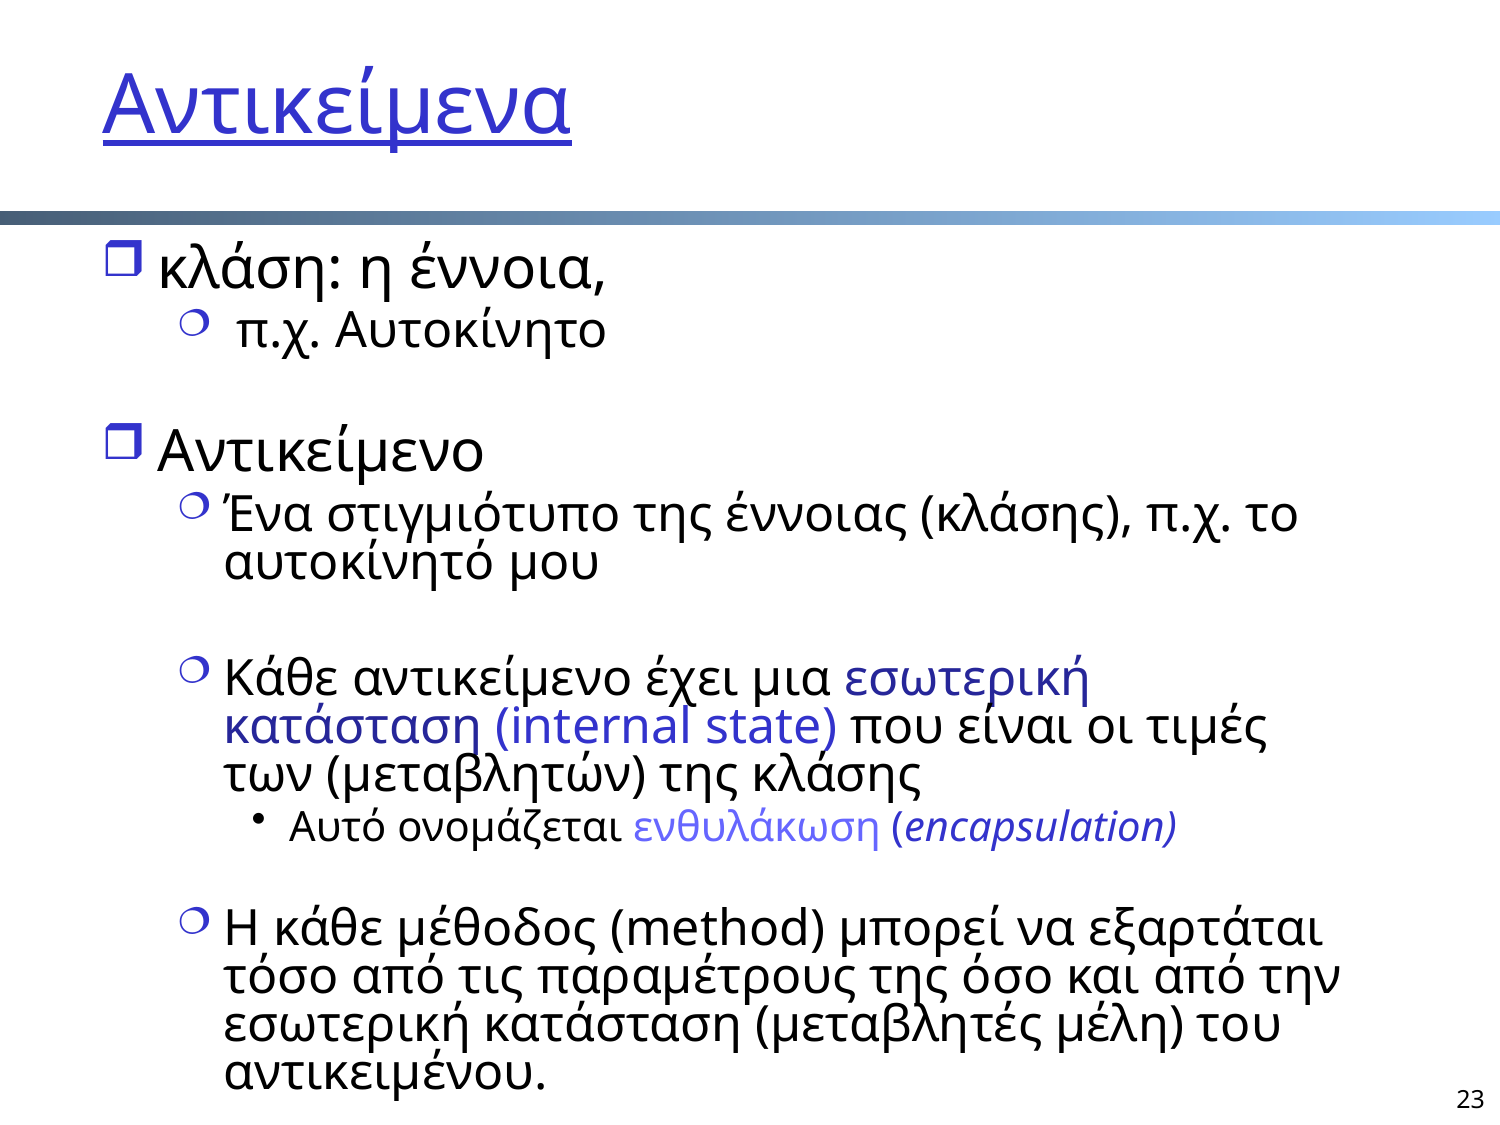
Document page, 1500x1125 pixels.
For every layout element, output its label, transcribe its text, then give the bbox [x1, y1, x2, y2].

slide_number 23 [1150, 1049, 1500, 1125]
text_box Αντικείμενα [87, 37, 1363, 163]
text_box κλάση: η έννοια, π.χ. Αυτοκίνητο Αντικείμενο Ένα στιγμιότυπο της έννοιας (κλάσης), π.χ. το αυτοκίνητό μου Κάθε αντικείμενο έχει μια εσωτερική κατάσταση (internal state) που είναι οι τιμές των (μεταβλητών) της κλάσης Αυτό ονομάζεται ενθυλάκωση (encapsulation) Η κάθε μέθοδος (method) μπορεί να εξαρτάται τόσο από τις παραμέτρους της όσο και από την εσωτερική κατάσταση (μεταβλητές μέλη) του αντικειμένου. [86, 154, 1362, 1055]
